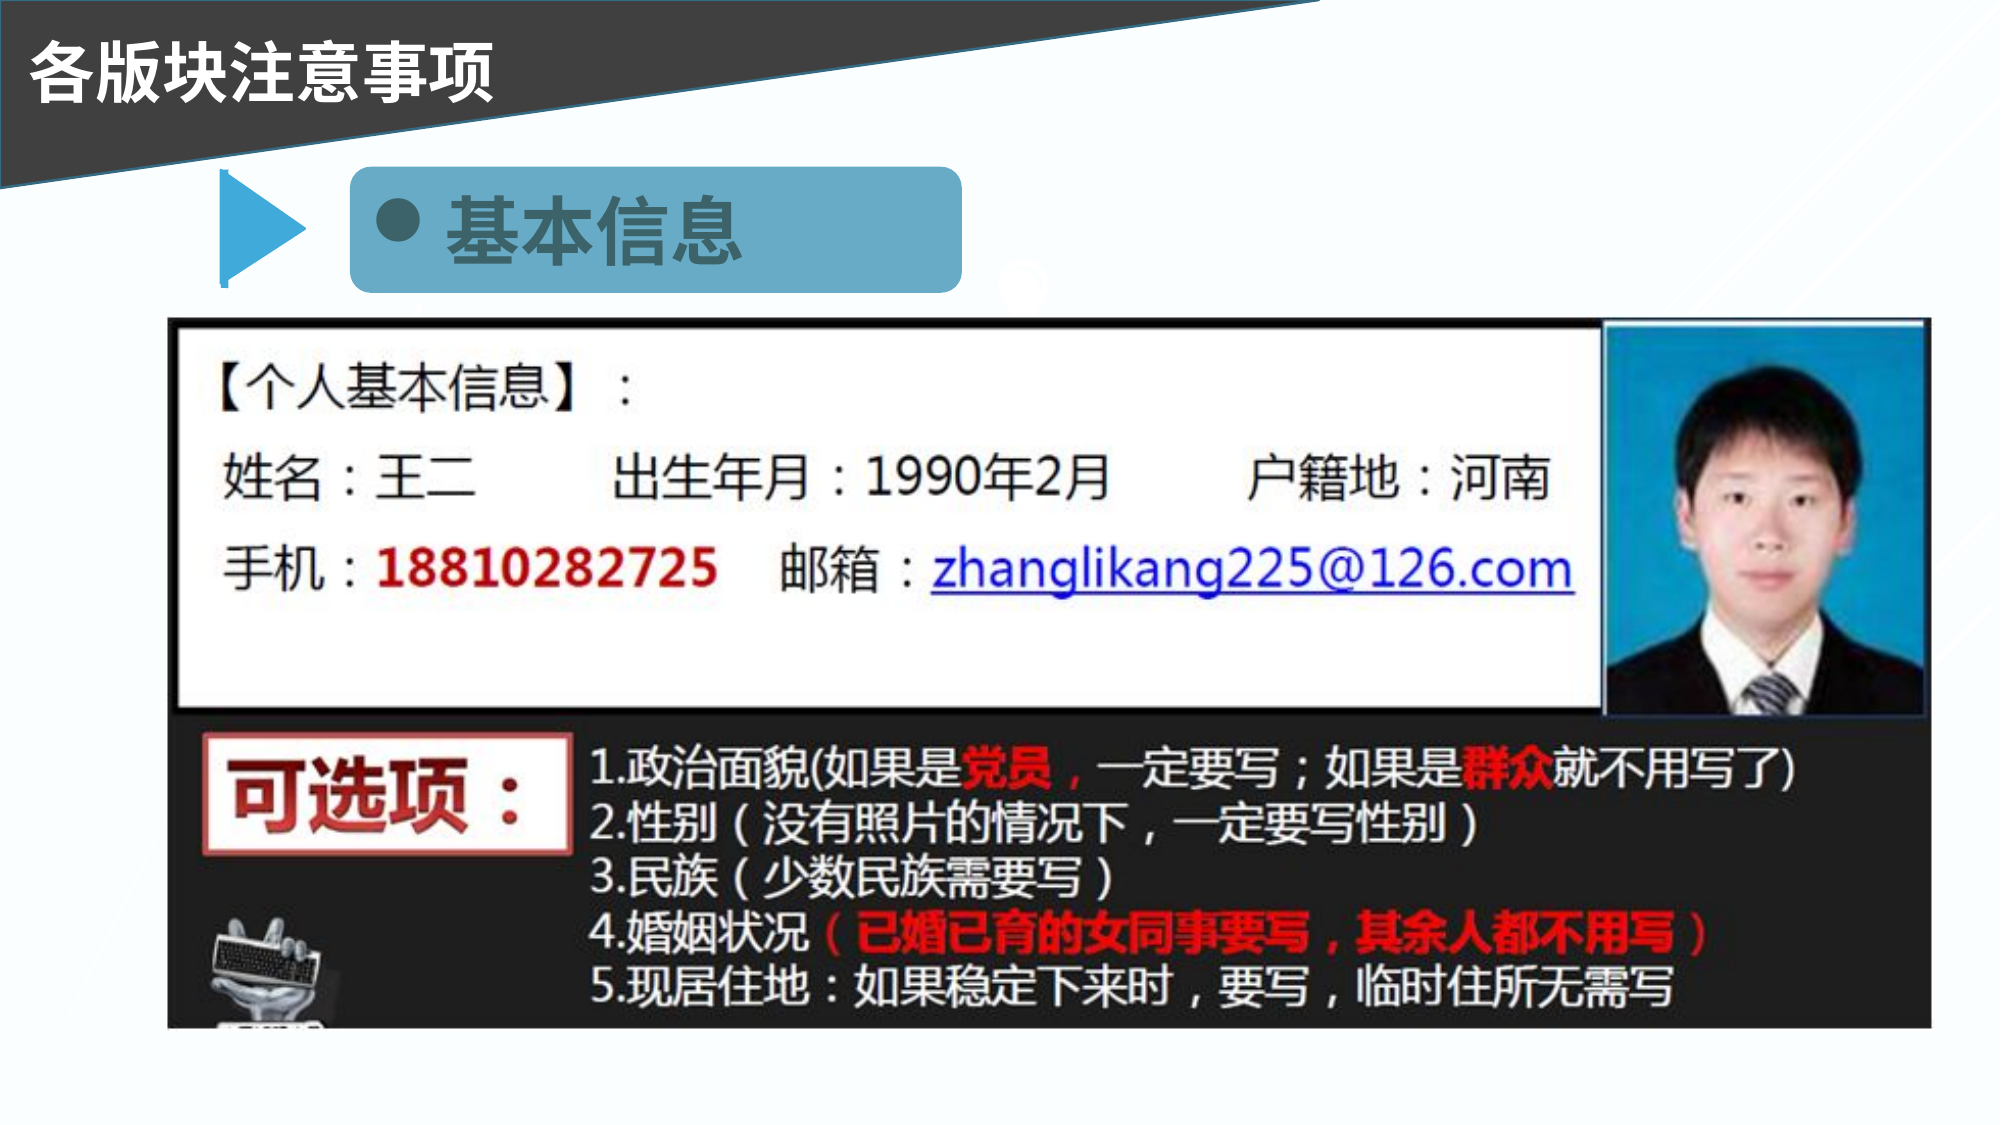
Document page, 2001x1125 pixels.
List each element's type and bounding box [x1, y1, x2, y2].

text_box [216, 189, 1062, 316]
picture [166, 316, 1935, 1032]
text_box [0, 0, 1320, 189]
